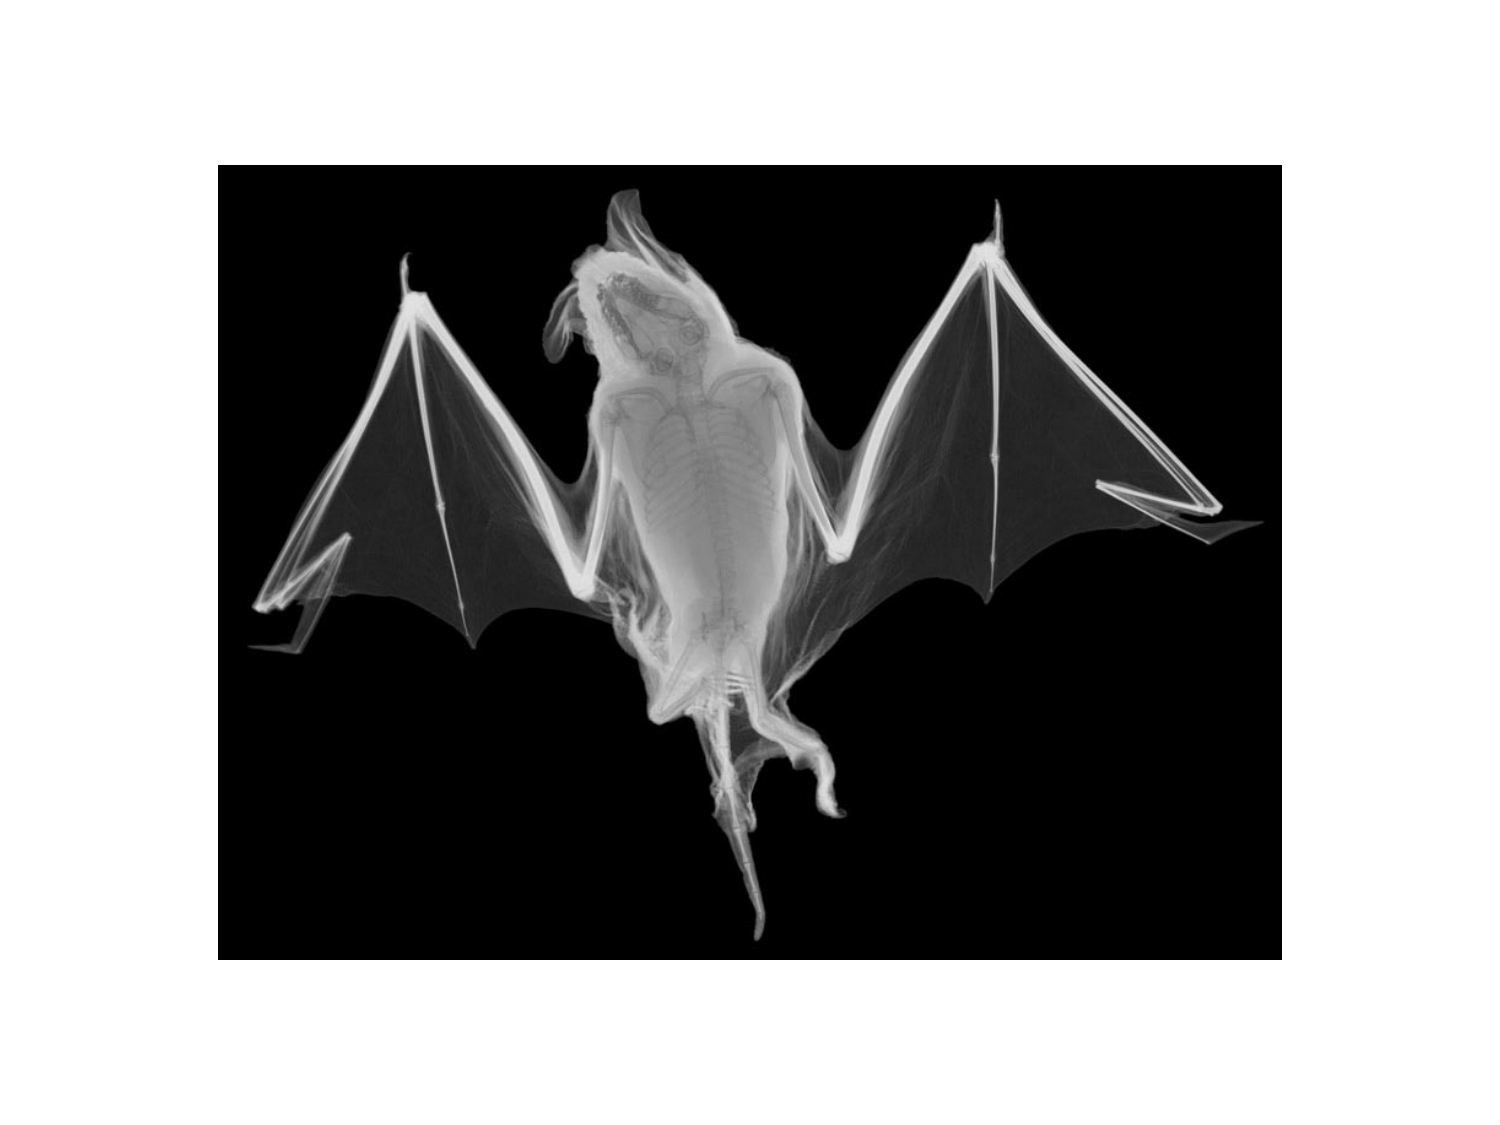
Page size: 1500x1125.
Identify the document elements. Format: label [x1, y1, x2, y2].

picture [218, 164, 1282, 960]
